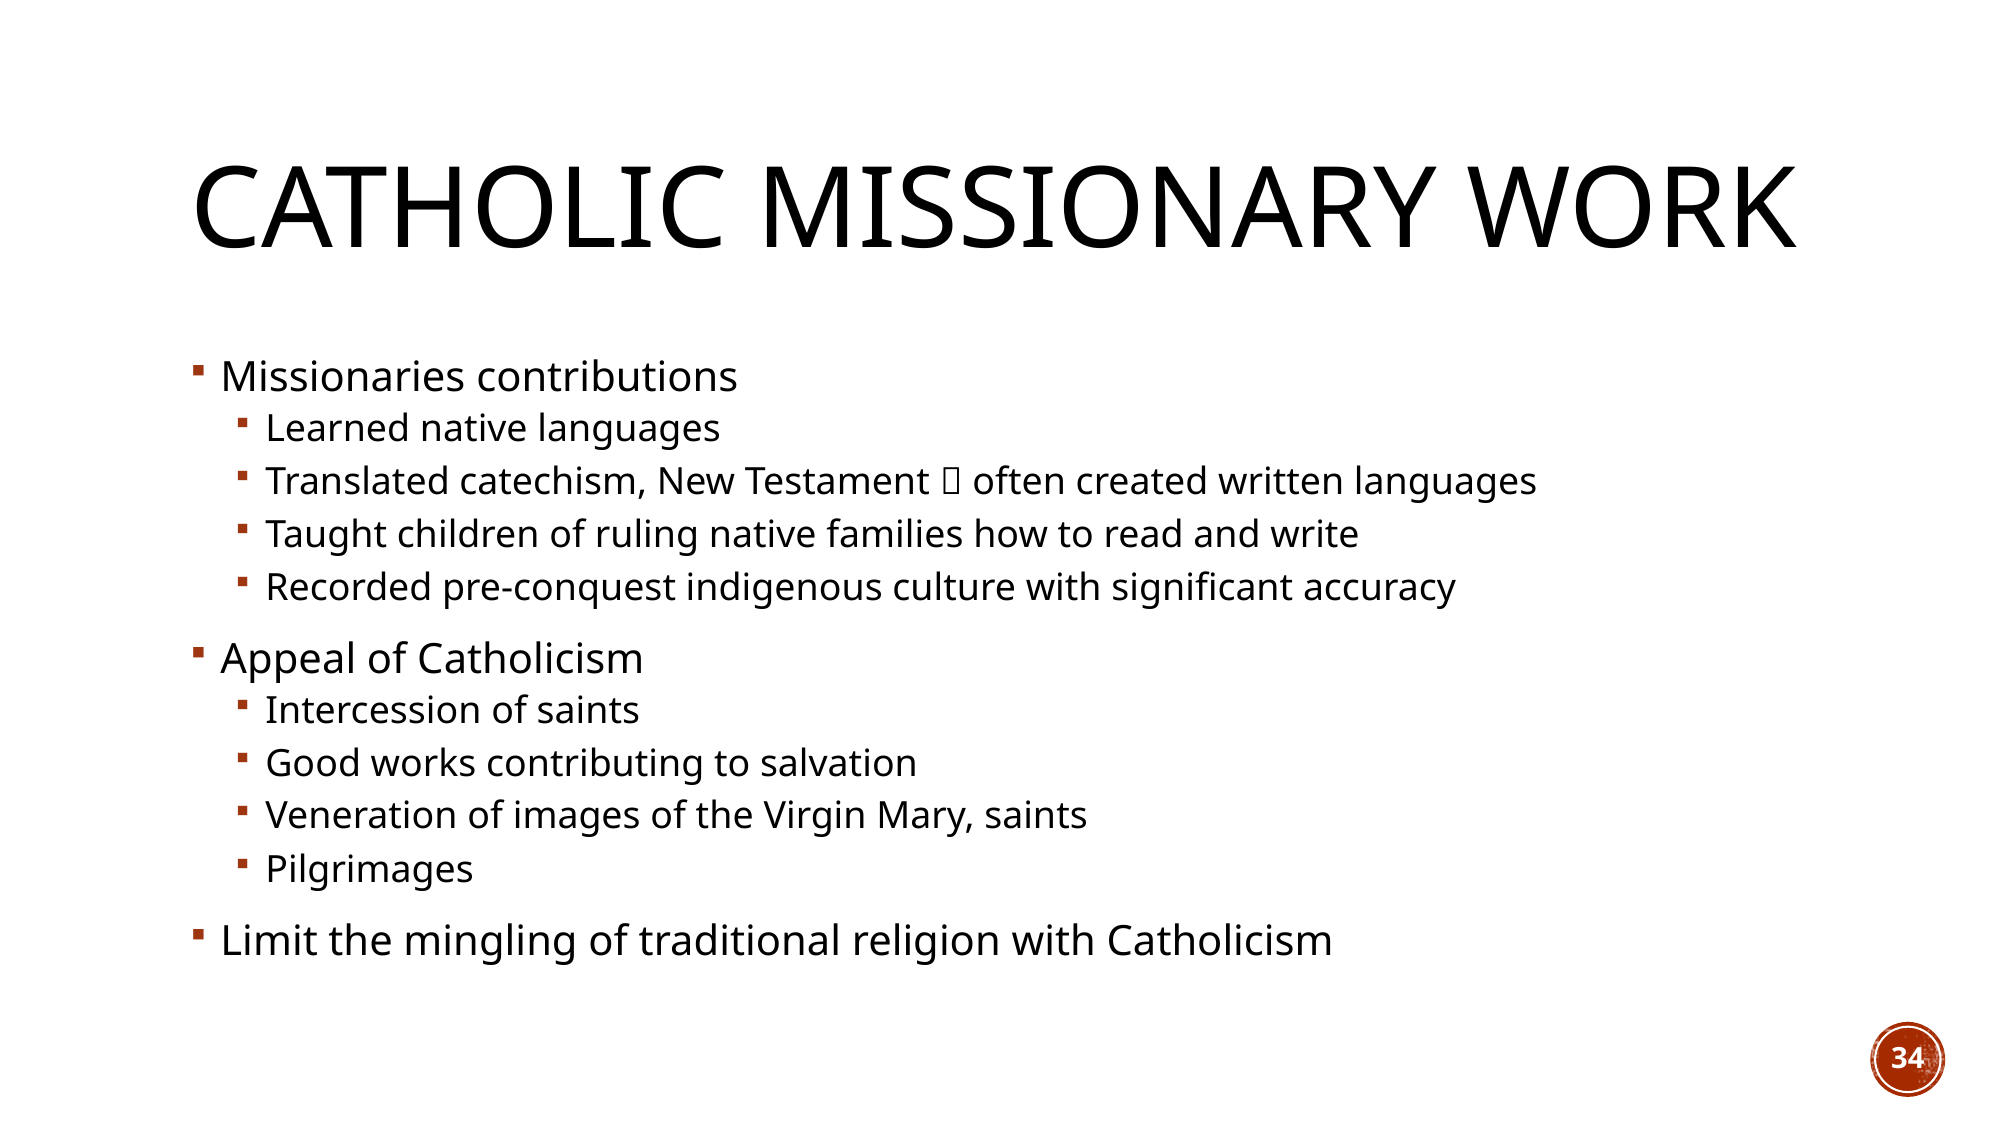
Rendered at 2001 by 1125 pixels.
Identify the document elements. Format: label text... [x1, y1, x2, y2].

title Catholic missionary work [175, 79, 1826, 344]
slide_number 34 [1855, 1028, 1961, 1089]
list Missionaries contributions Learned native languages Translated catechism, New Testament  often created written languages Taught children of ruling native families how to read and write Recorded pre-conquest indigenous culture with significant accuracy Appeal of Catholicism Intercession of saints Good works contributing to salvation Veneration of images of the Virgin Mary, saints Pilgrimages Limit the mingling of traditional religion with Catholicism [175, 348, 1826, 1013]
